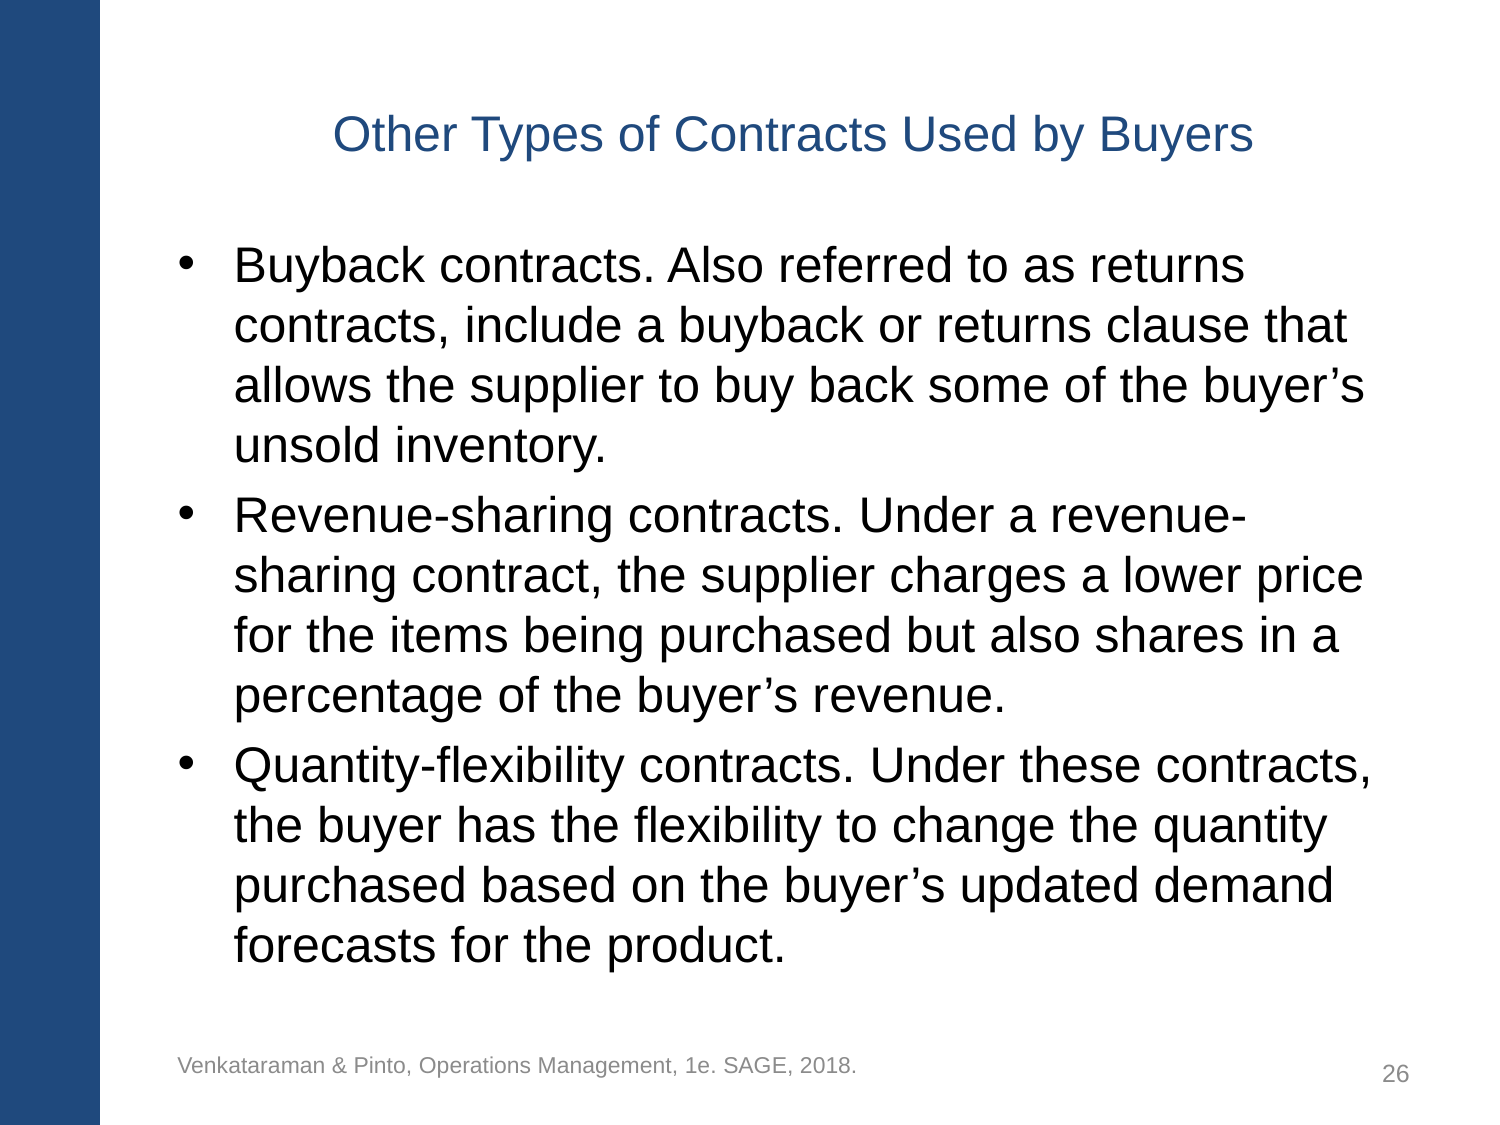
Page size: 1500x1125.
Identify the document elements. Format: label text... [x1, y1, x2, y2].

title Other Types of Contracts Used by Buyers [162, 37, 1425, 224]
footer Venkataraman & Pinto, Operations Management, 1e. SAGE, 2018. [162, 1042, 1313, 1103]
slide_number 26 [1350, 1042, 1425, 1103]
list Buyback contracts. Also referred to as returns contracts, include a buyback or returns clause that allows the supplier to buy back some of the buyer’s unsold inventory. Revenue-sharing contracts. Under a revenue-sharing contract, the supplier charges a lower price for the items being purchased but also shares in a percentage of the buyer’s revenue. Quantity-flexibility contracts. Under these contracts, the buyer has the flexibility to change the quantity purchased based on the buyer’s updated demand forecasts for the product. [162, 224, 1425, 1013]
